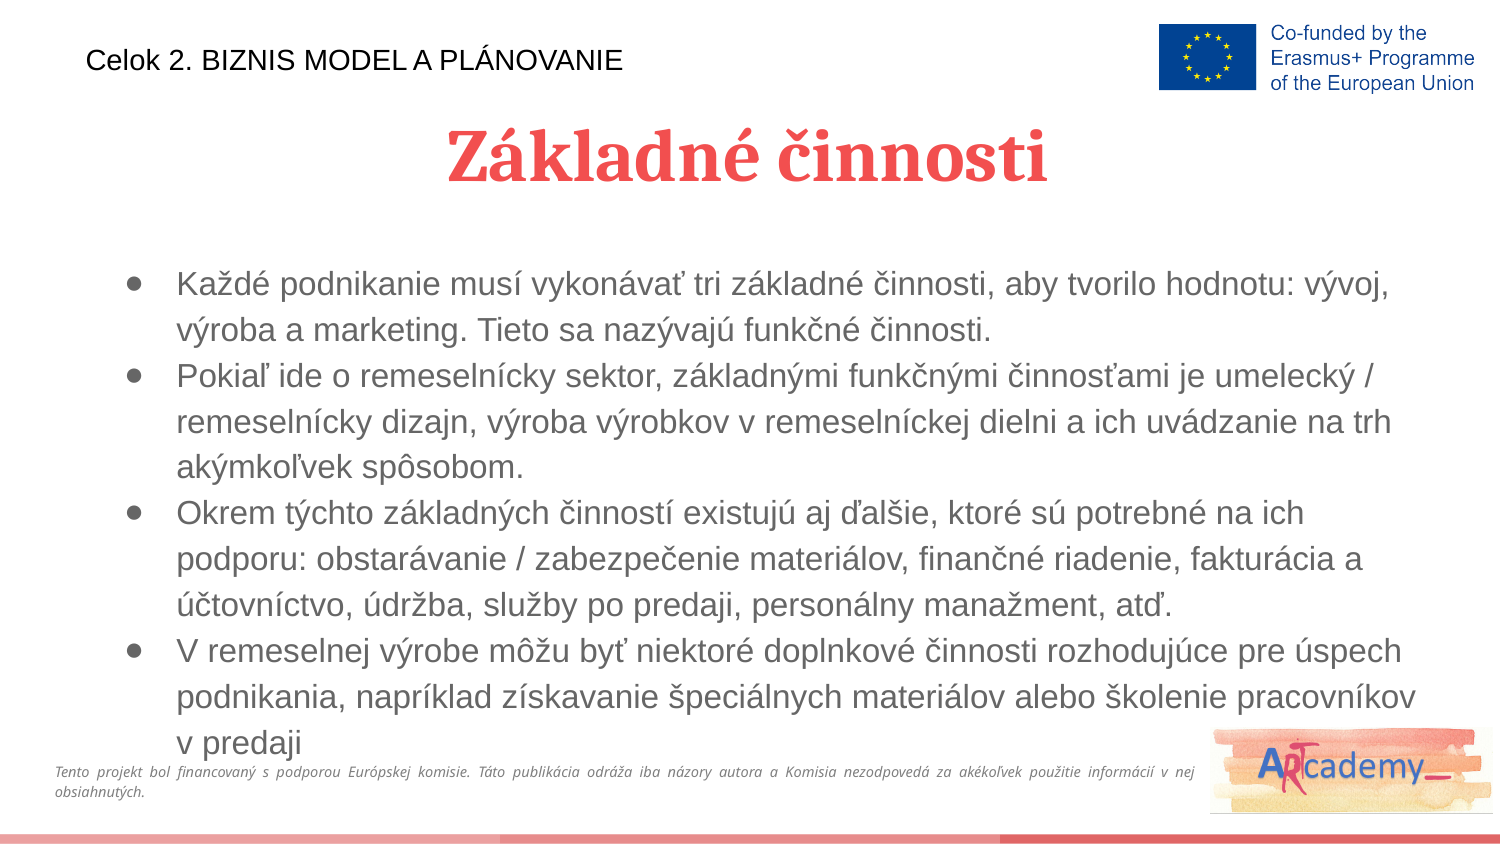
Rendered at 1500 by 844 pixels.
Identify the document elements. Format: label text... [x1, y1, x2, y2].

list Každé podnikanie musí vykonávať tri základné činnosti, aby tvorilo hodnotu: vývoj, výroba a marketing. Tieto sa nazývajú funkčné činnosti. Pokiaľ ide o remeselnícky sektor, základnými funkčnými činnosťami je umelecký / remeselnícky dizajn, výroba výrobkov v remeselníckej dielni a ich uvádzanie na trh akýmkoľvek spôsobom. Okrem týchto základných činností existujú aj ďalšie, ktoré sú potrebné na ich podporu: obstarávanie / zabezpečenie materiálov, finančné riadenie, fakturácia a účtovníctvo, údržba, služby po predaji, personálny manažment, atď. V remeselnej výrobe môžu byť niektoré doplnkové činnosti rozhodujúce pre úspech podnikania, napríklad získavanie špeciálnych materiálov alebo školenie pracovníkov v predaji [86, 241, 1436, 754]
text_box Celok 2. BIZNIS MODEL A PLÁNOVANIE [70, 33, 750, 84]
text_box Tento projekt bol financovaný s podporou Európskej komisie. Táto publikácia odráža iba názory autora a Komisia nezodpovedá za akékoľvek použitie informácií v nej obsiahnutých. [39, 754, 1205, 799]
picture [1210, 709, 1493, 844]
picture [1158, 24, 1474, 94]
title Základné činnosti [9, 84, 1487, 212]
